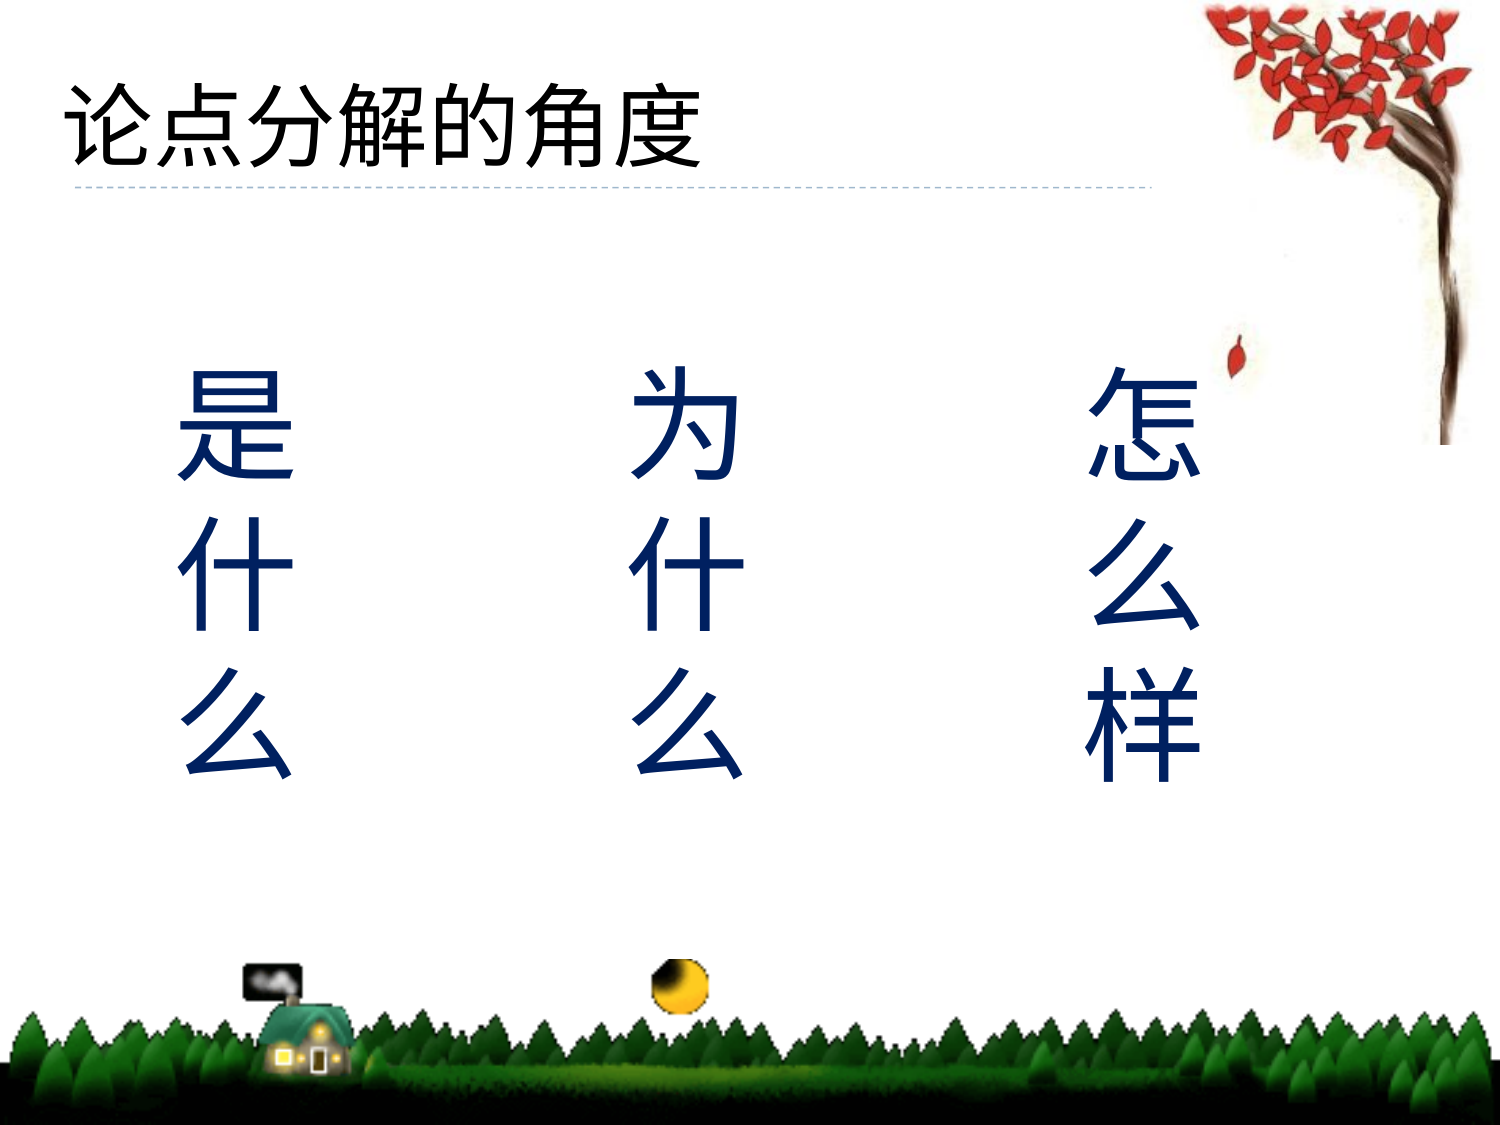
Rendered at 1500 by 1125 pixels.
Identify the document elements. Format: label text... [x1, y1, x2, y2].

text_box 怎么样 [1066, 339, 1149, 805]
text_box 为什么 [609, 338, 704, 804]
text_box 论点分解的角度 [46, 61, 1145, 186]
text_box 是什么 [158, 338, 258, 804]
picture [0, 959, 1500, 1125]
picture [1151, 0, 1500, 445]
